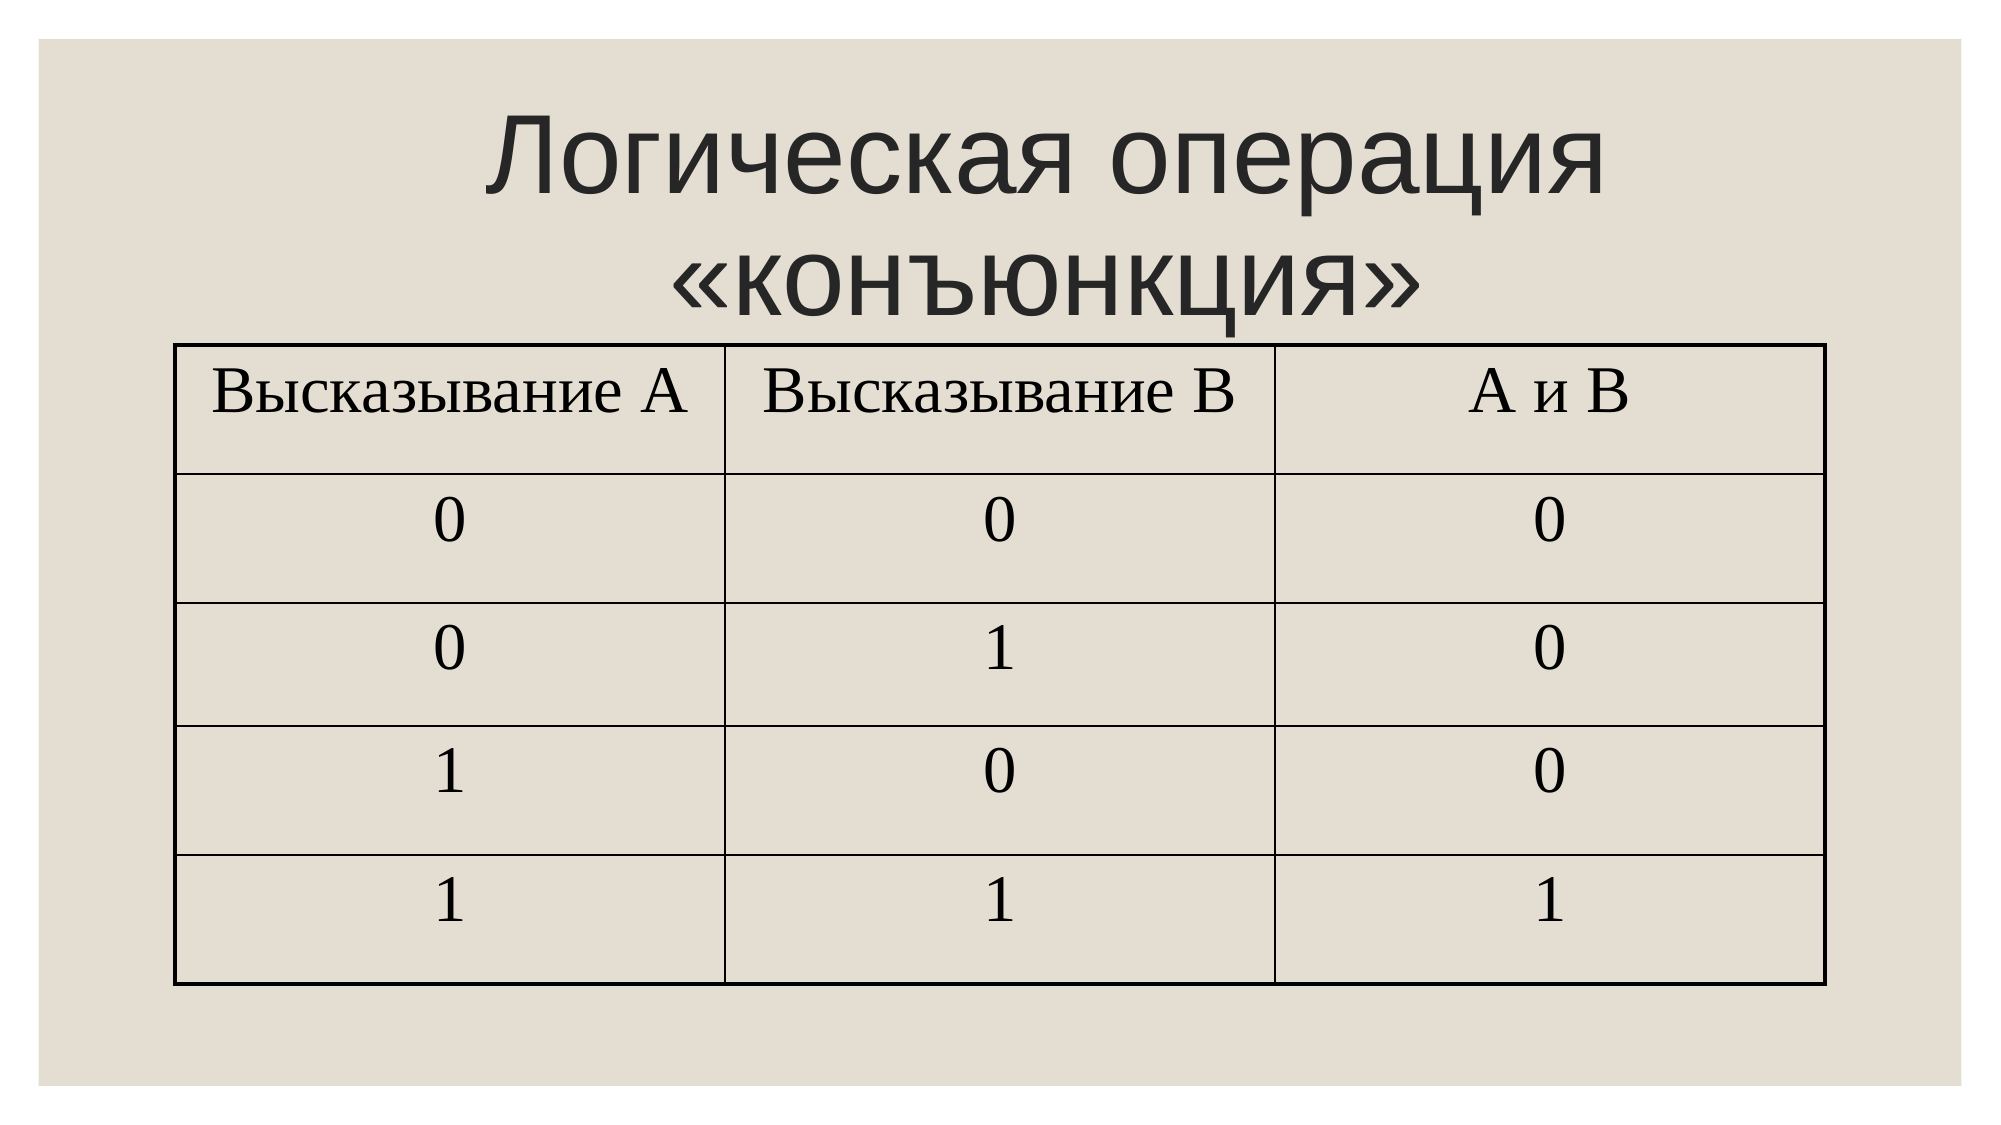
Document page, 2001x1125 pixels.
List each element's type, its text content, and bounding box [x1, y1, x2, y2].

table_cell 0 [177, 604, 724, 725]
table_cell 1 [726, 604, 1274, 725]
table_cell 0 [1276, 604, 1823, 725]
table_cell 1 [1276, 856, 1823, 982]
table_cell 0 [177, 475, 724, 602]
table_header Высказывание А [177, 347, 724, 473]
table_cell 1 [177, 856, 724, 982]
table_cell 1 [726, 856, 1274, 982]
title Логическая операция «конъюнкция» [174, 105, 1920, 331]
table_cell 0 [726, 727, 1274, 854]
table_cell 0 [1276, 727, 1823, 854]
table_header Высказывание В [726, 347, 1274, 473]
table_cell 1 [177, 727, 724, 854]
table_header А и В [1276, 347, 1823, 473]
table_cell 0 [1276, 475, 1823, 602]
table_cell 0 [726, 475, 1274, 602]
